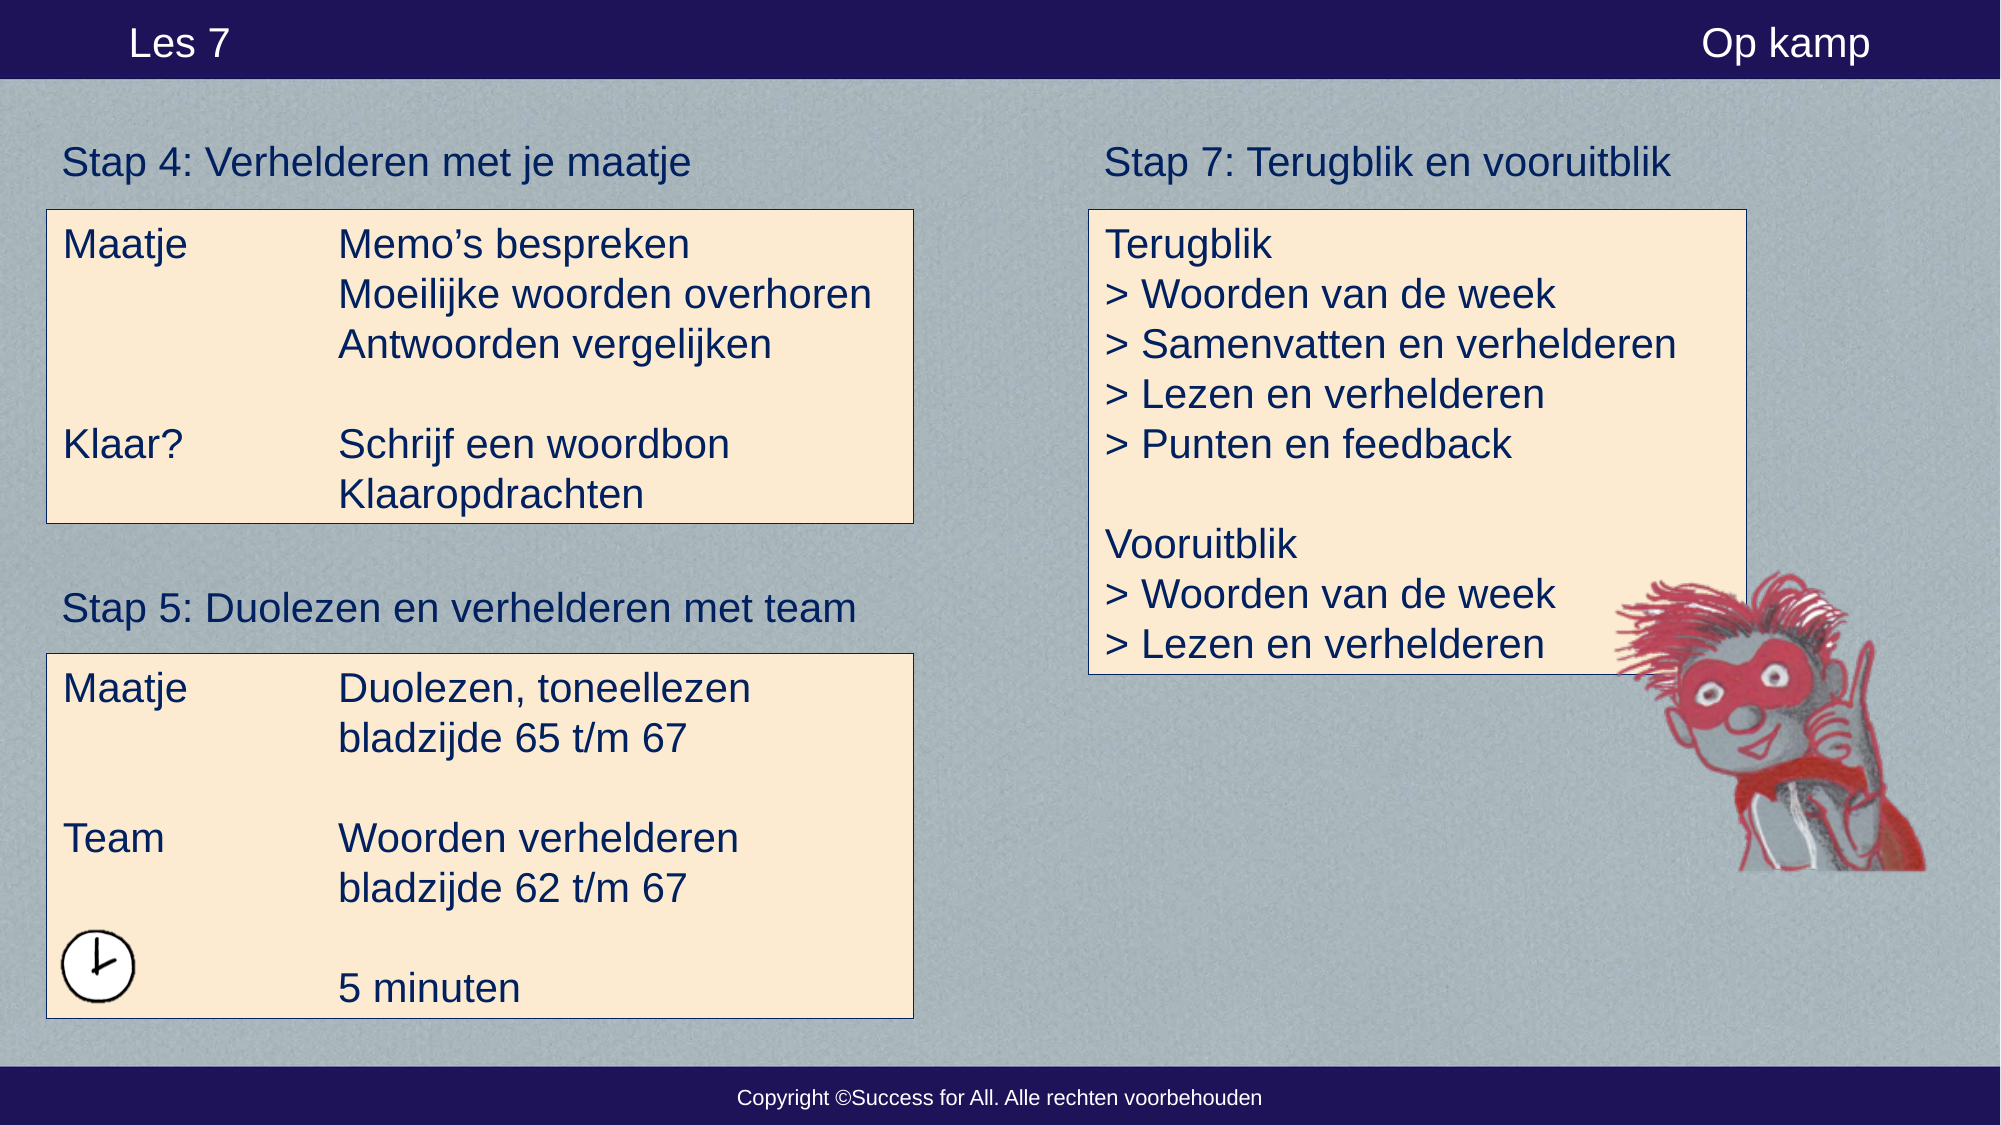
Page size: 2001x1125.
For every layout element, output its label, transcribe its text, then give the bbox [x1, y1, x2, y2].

text_box Stap 5: Duolezen en verhelderen met team [46, 573, 890, 639]
text_box Les 7 [114, 8, 354, 73]
text_box Copyright ©Success for All. Alle rechten voorbehouden [0, 1076, 2000, 1125]
text_box Maatje Memo’s bespreken Moeilijke woorden overhoren Antwoorden vergelijken Klaar? Schrijf een woordbon Klaaropdrachten [46, 209, 914, 524]
text_box Stap 4: Verhelderen met je maatje [46, 127, 839, 192]
text_box Terugblik > Woorden van de week > Samenvatten en verhelderen > Lezen en verhelderen > Punten en feedback Vooruitblik > Woorden van de week > Lezen en verhelderen [1088, 209, 1747, 675]
text_box Maatje Duolezen, toneellezen bladzijde 65 t/m 67 Team Woorden verhelderen bladzijde 62 t/m 67 5 minuten [46, 653, 914, 1019]
text_box Stap 7: Terugblik en vooruitblik [1088, 127, 1881, 192]
picture [0, 0, 2001, 1125]
text_box Op kamp [999, 8, 1886, 73]
